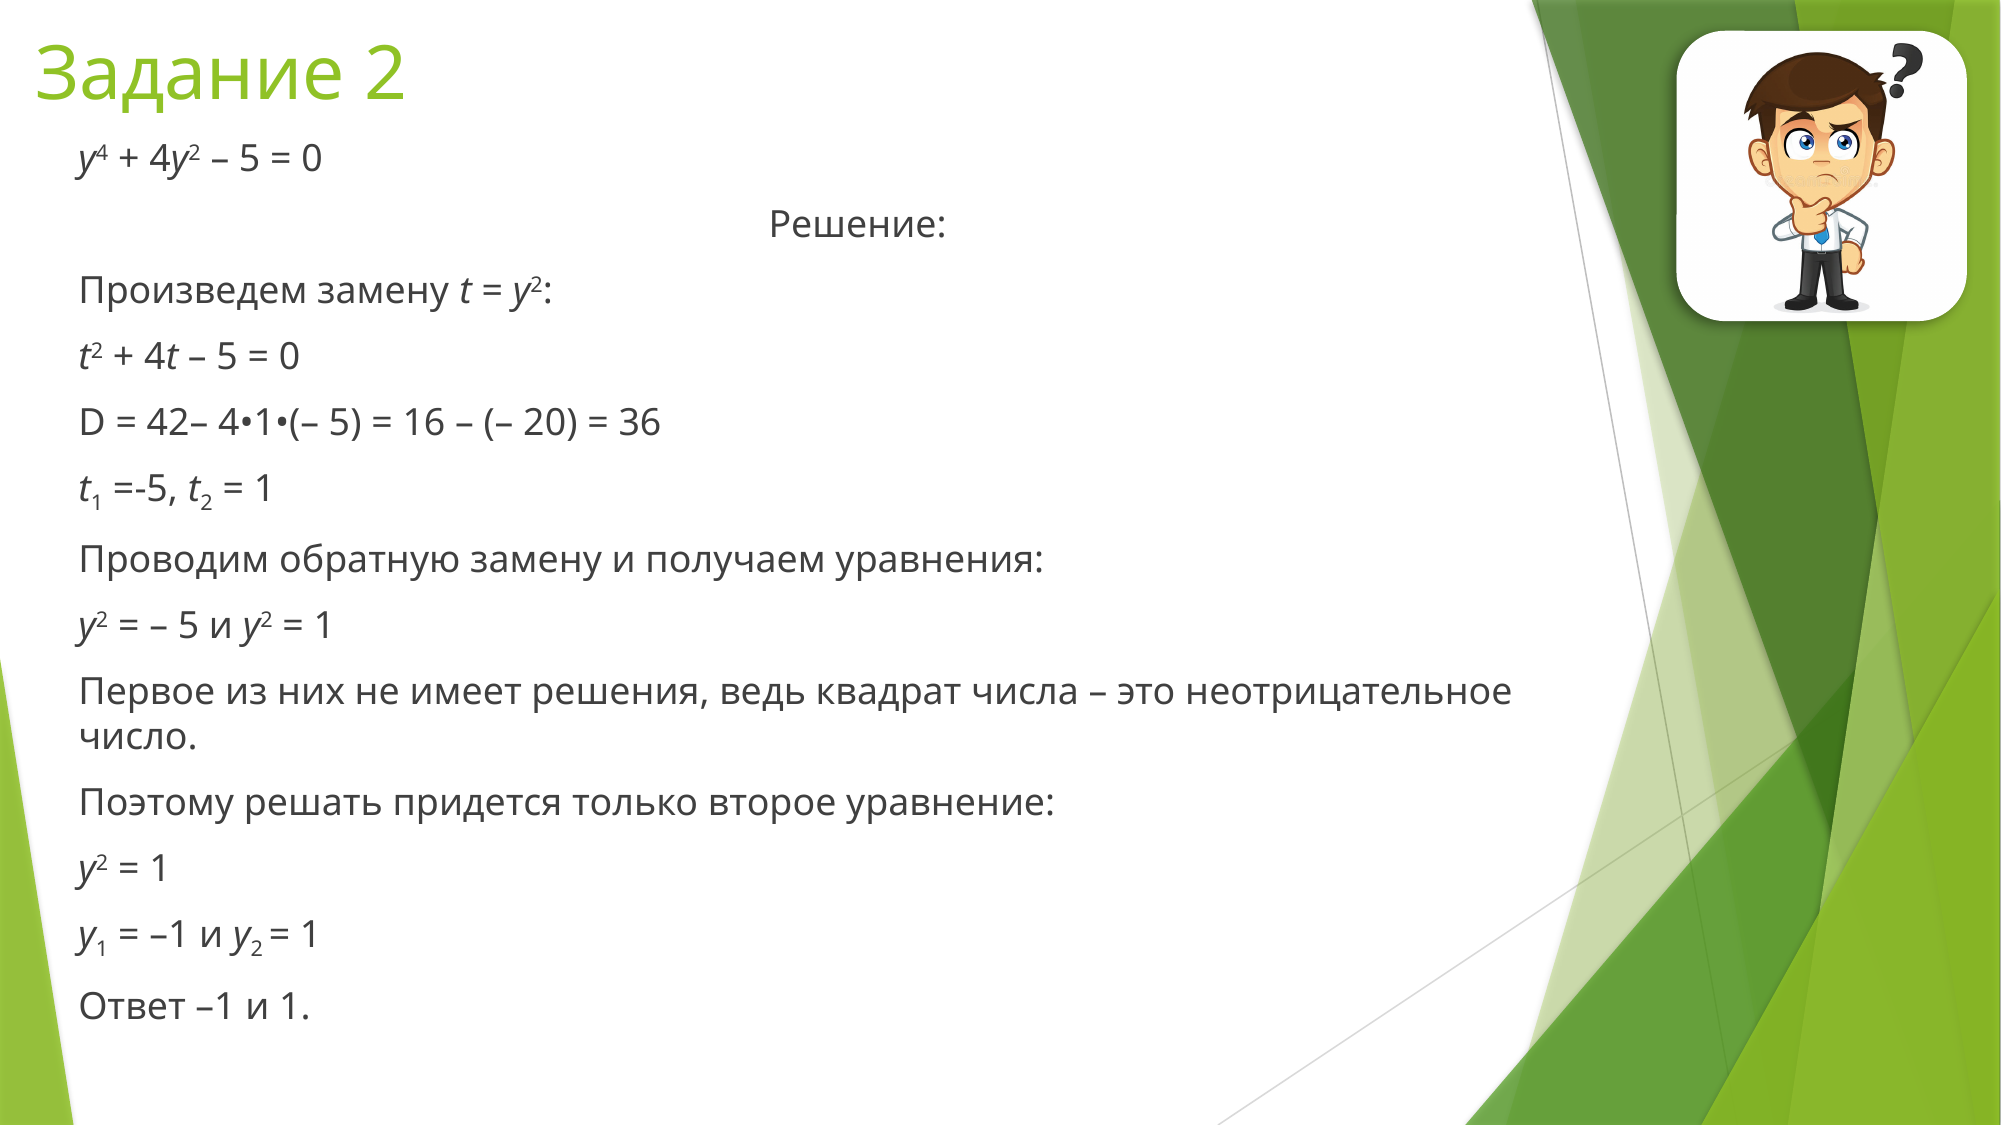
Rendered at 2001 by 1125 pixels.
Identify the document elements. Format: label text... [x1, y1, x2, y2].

list у4 + 4у2 – 5 = 0 Решение: Произведем замену t = y2: t2 + 4t – 5 = 0 D = 42– 4•1•(– 5) = 16 – (– 20) = 36 t1 =-5, t2 = 1 Проводим обратную замену и получаем уравнения: у2 = – 5 и у2 = 1 Первое из них не имеет решения, ведь квадрат числа – это неотрицательное число. Поэтому решать придется только второе уравнение: у2 = 1 у1 = –1 и у2 = 1 Ответ –1 и 1. [63, 126, 1653, 1038]
title Задание 2 [20, 17, 1431, 235]
picture [1675, 30, 1968, 322]
